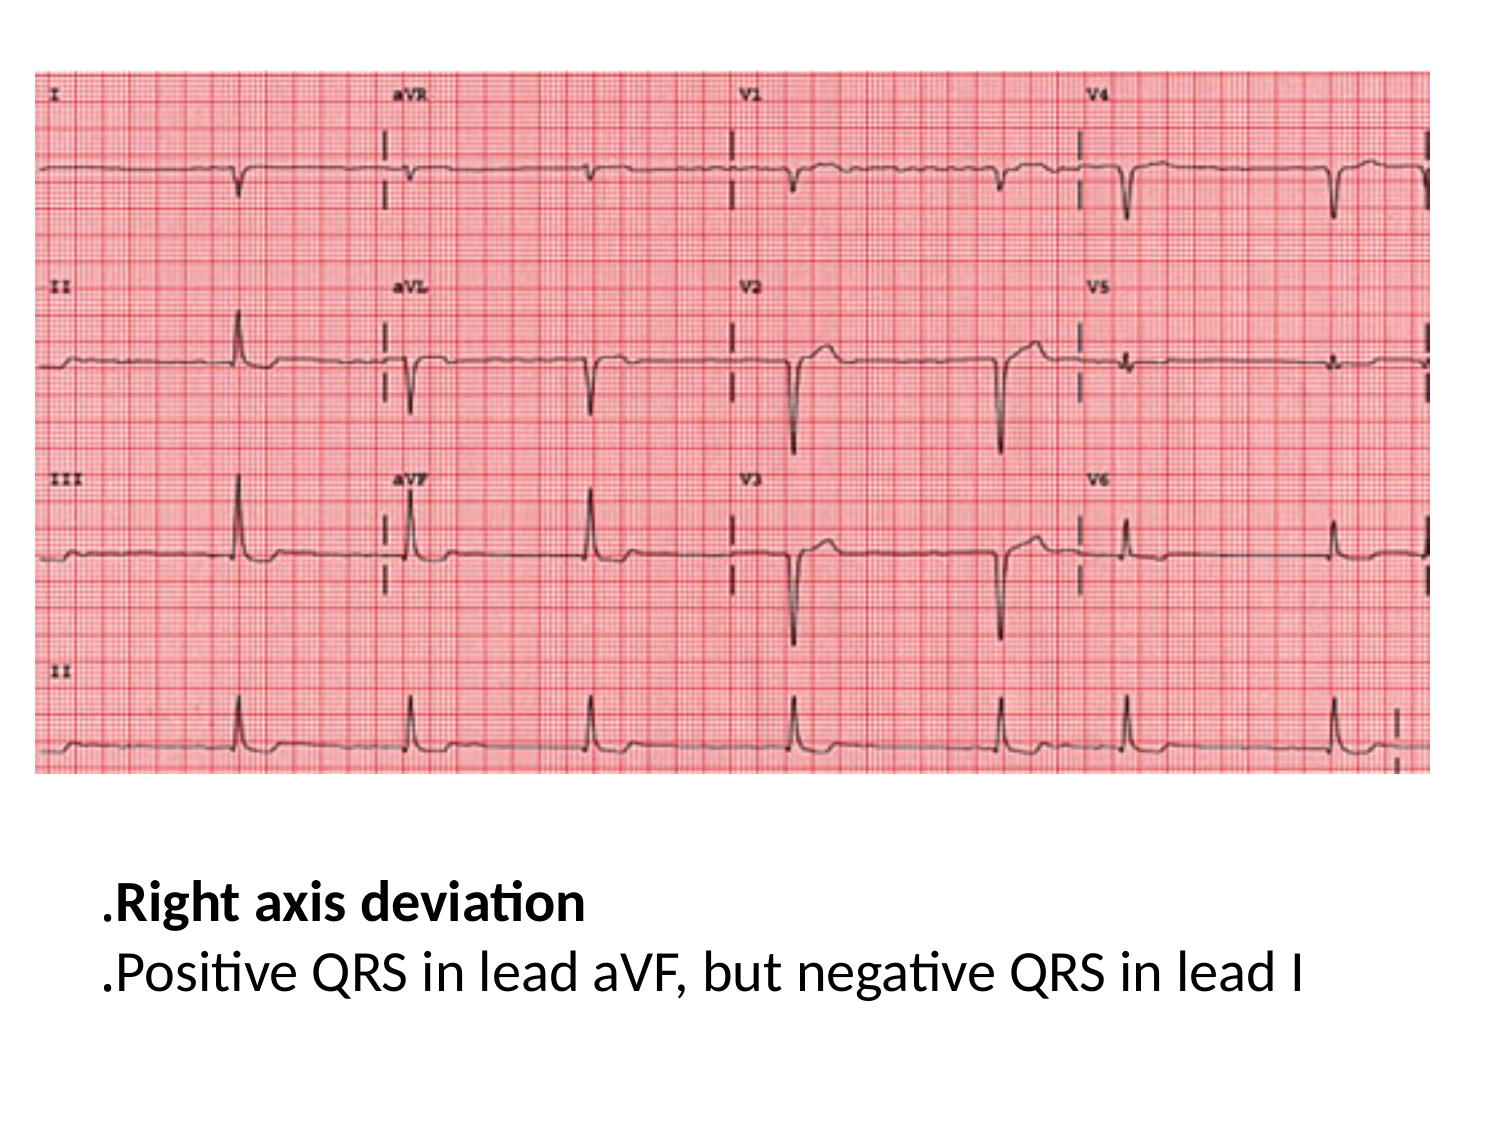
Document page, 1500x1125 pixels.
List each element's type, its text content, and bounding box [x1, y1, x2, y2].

picture [34, 70, 1430, 774]
text_box Right axis deviation. Positive QRS in lead aVF, but negative QRS in lead I. [70, 855, 1430, 1011]
